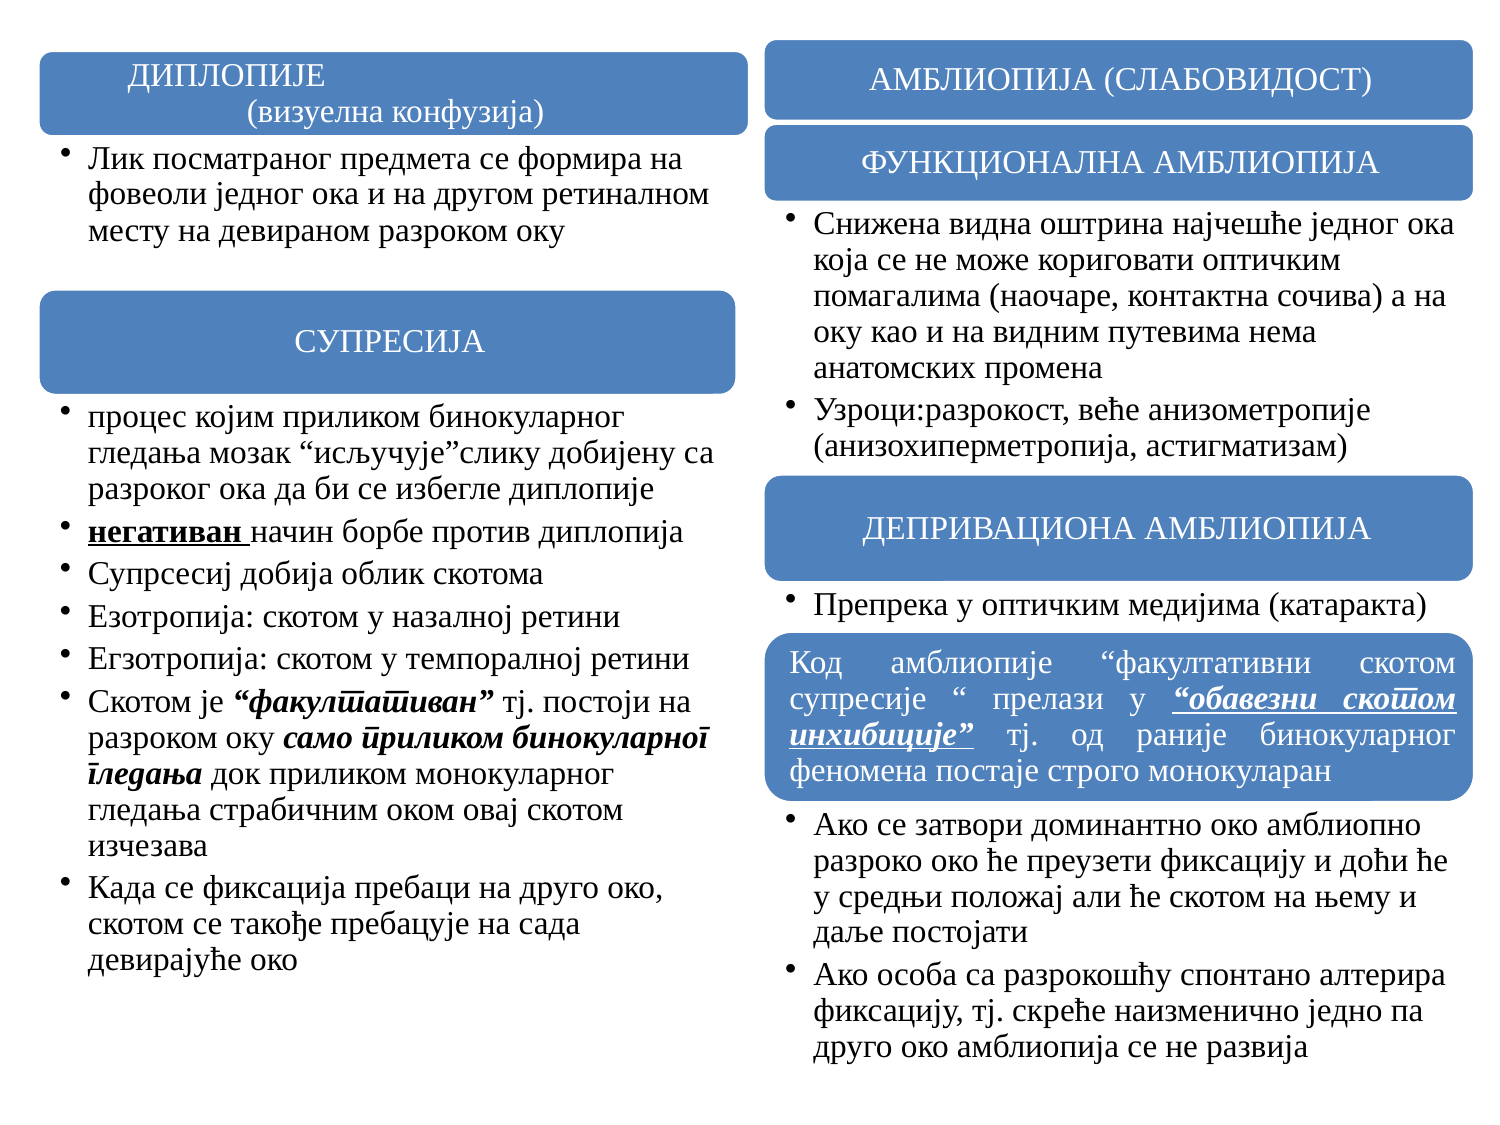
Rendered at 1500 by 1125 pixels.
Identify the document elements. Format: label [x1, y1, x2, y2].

text_box [37, 49, 751, 263]
list [762, 37, 1476, 1088]
list [37, 287, 738, 1063]
